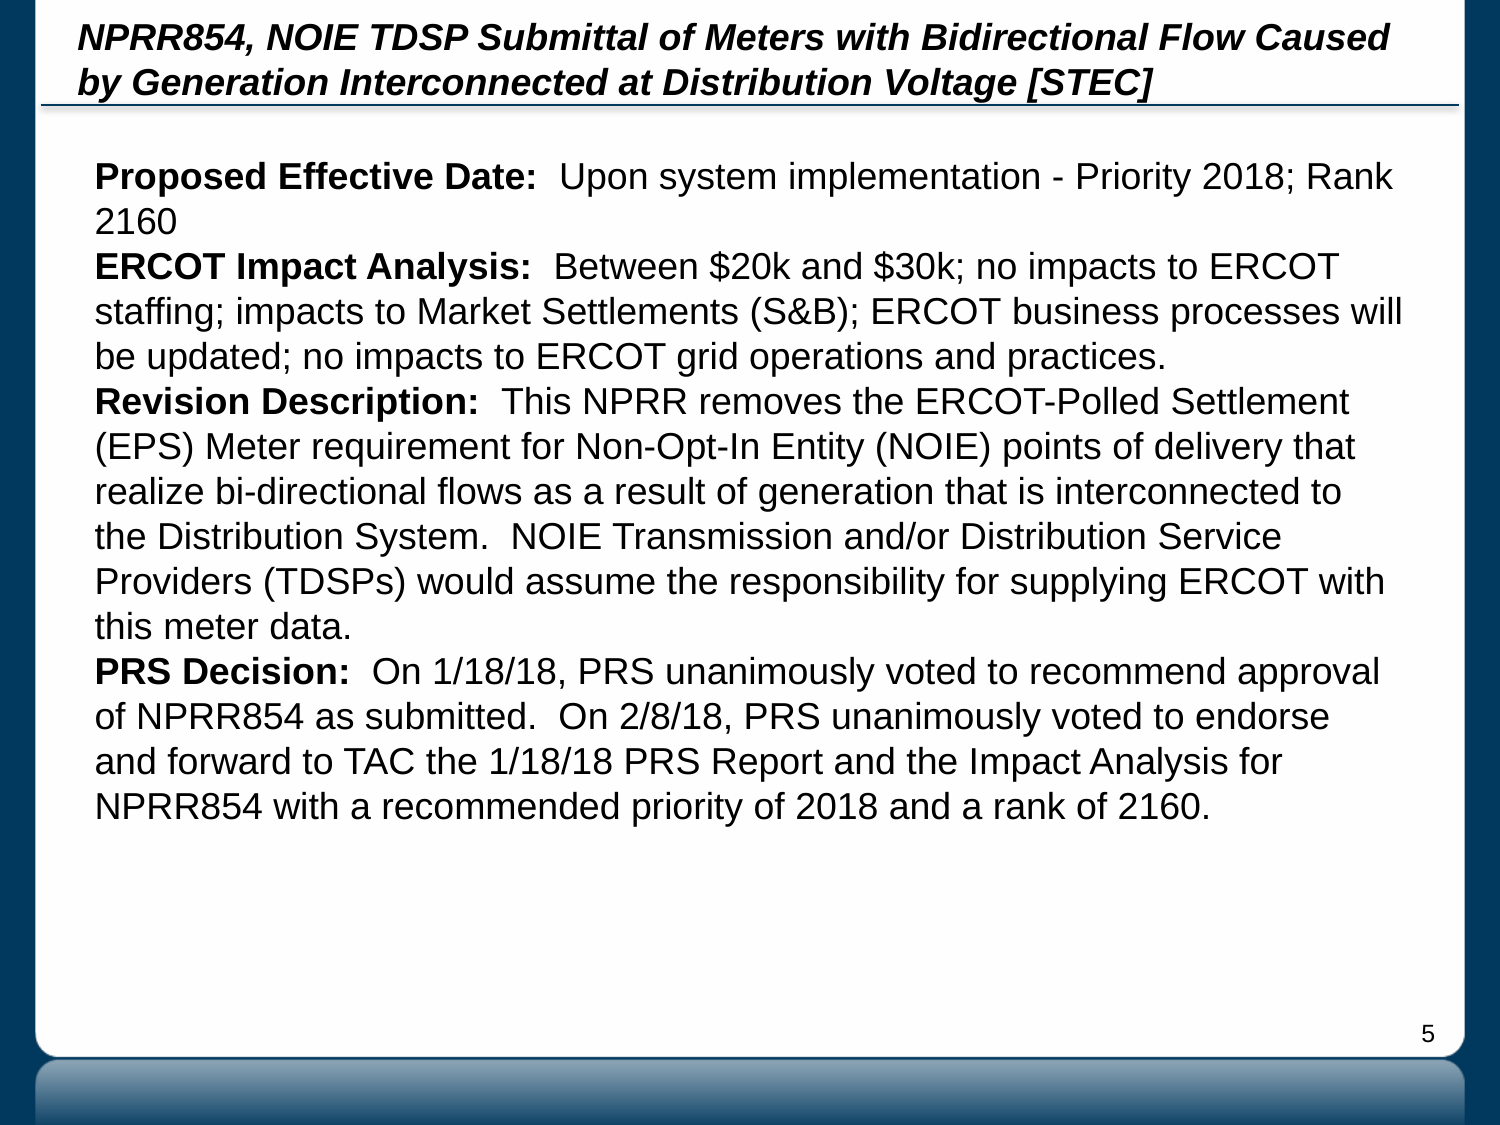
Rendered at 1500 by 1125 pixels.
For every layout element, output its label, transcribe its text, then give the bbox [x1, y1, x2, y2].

text_box Proposed Effective Date: Upon system implementation - Priority 2018; Rank 2160 ERCOT Impact Analysis: Between $20k and $30k; no impacts to ERCOT staffing; impacts to Market Settlements (S&B); ERCOT business processes will be updated; no impacts to ERCOT grid operations and practices. Revision Description: This NPRR removes the ERCOT-Polled Settlement (EPS) Meter requirement for Non-Opt-In Entity (NOIE) points of delivery that realize bi-directional flows as a result of generation that is interconnected to the Distribution System. NOIE Transmission and/or Distribution Service Providers (TDSPs) would assume the responsibility for supplying ERCOT with this meter data. PRS Decision: On 1/18/18, PRS unanimously voted to recommend approval of NPRR854 as submitted. On 2/8/18, PRS unanimously voted to endorse and forward to TAC the 1/18/18 PRS Report and the Impact Analysis for NPRR854 with a recommended priority of 2018 and a rank of 2160. [79, 144, 1419, 834]
picture [35, 0, 1465, 1125]
title NPRR854, NOIE TDSP Submittal of Meters with Bidirectional Flow Caused by Generation Interconnected at Distribution Voltage [STEC] [62, 20, 1450, 97]
